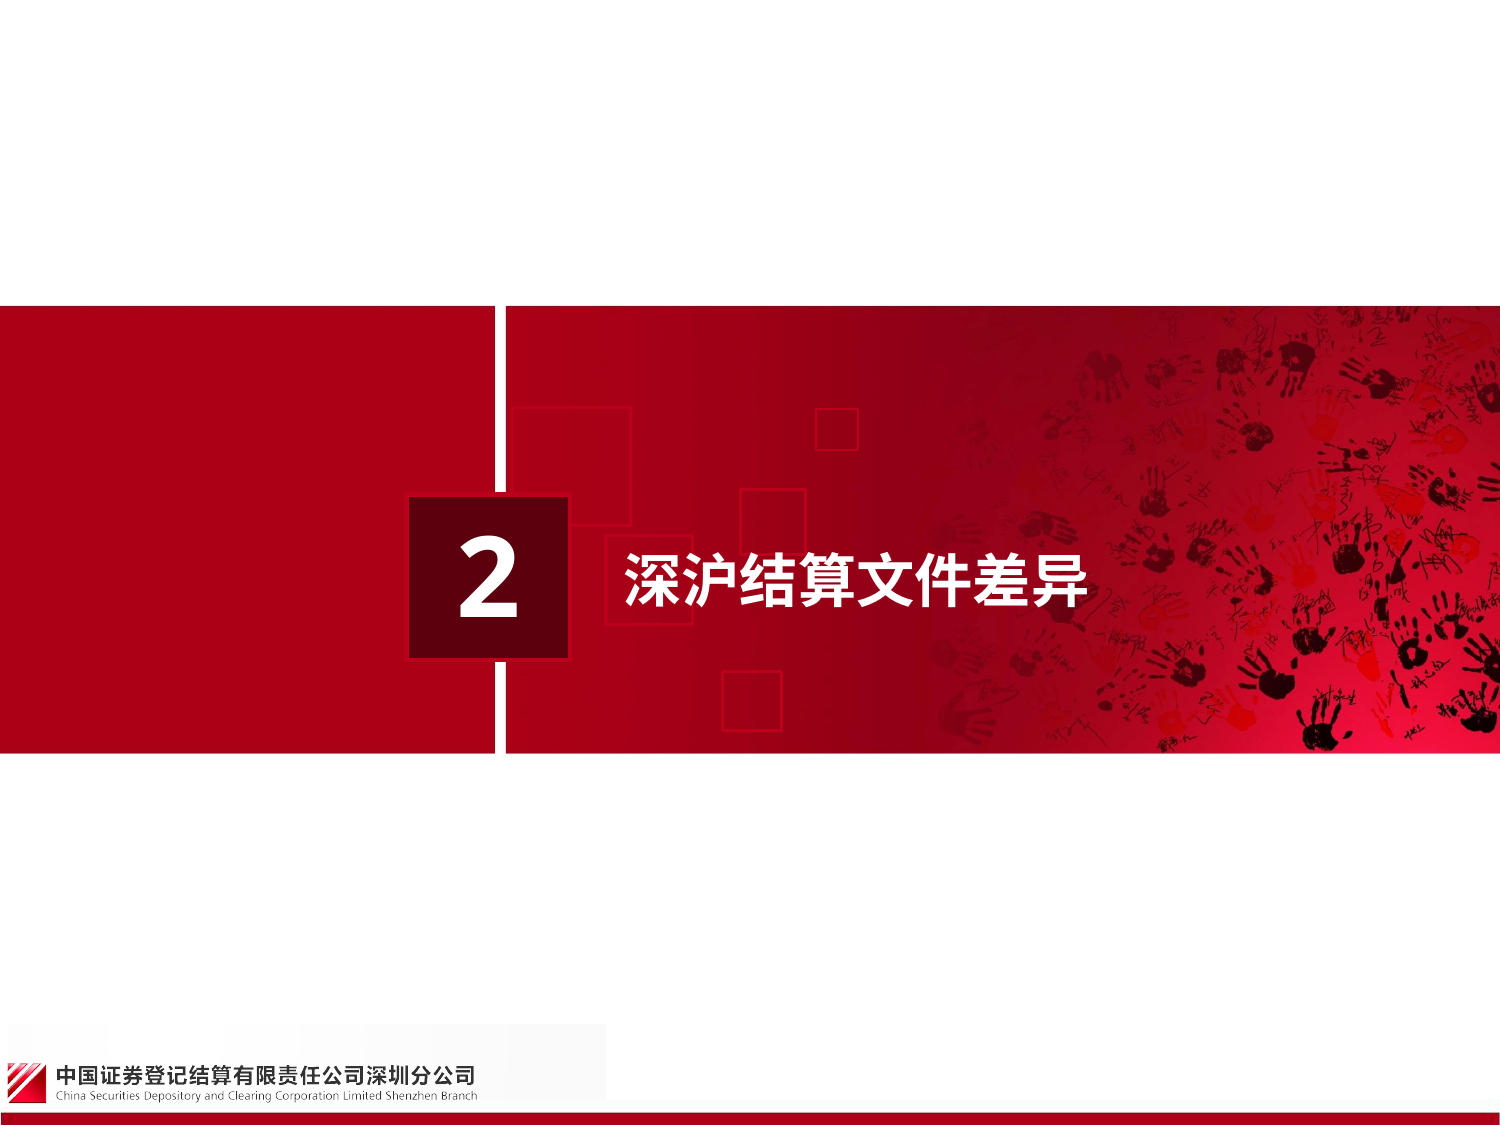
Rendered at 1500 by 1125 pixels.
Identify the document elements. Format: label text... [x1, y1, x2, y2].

title 深沪结算文件差异 [608, 520, 1459, 639]
picture [0, 0, 1500, 1125]
list 2 [404, 492, 572, 662]
